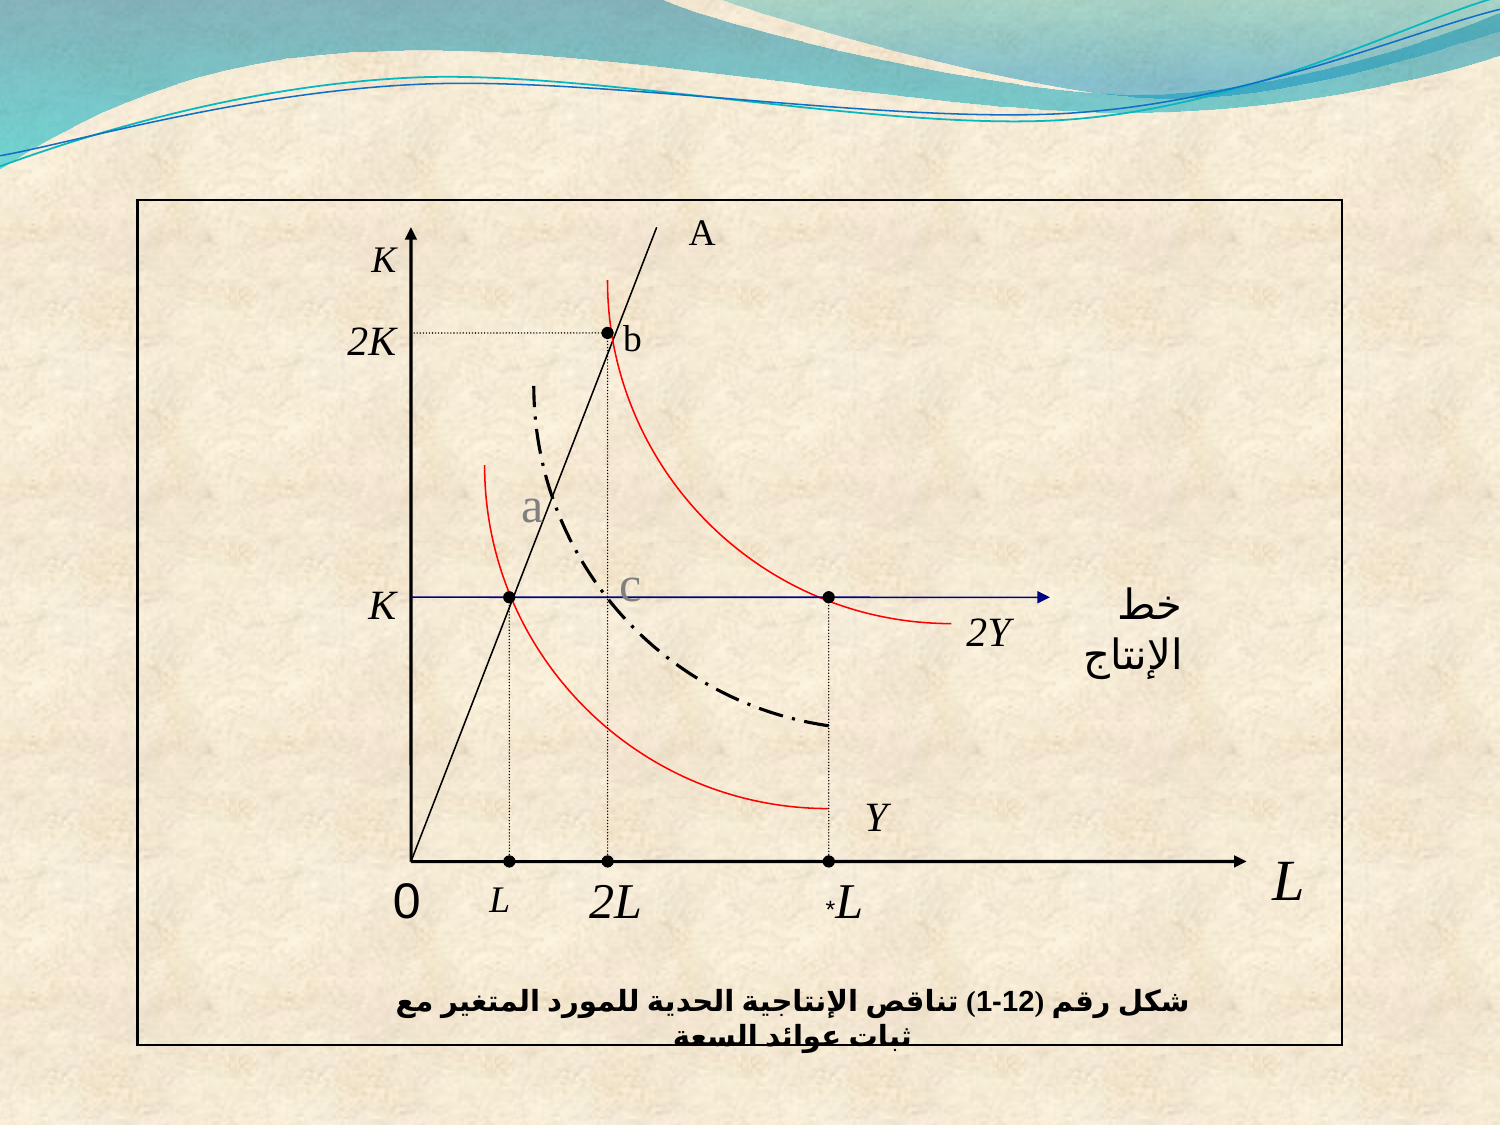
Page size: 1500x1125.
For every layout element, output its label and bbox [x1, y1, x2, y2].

text_box [137, 199, 1342, 1055]
